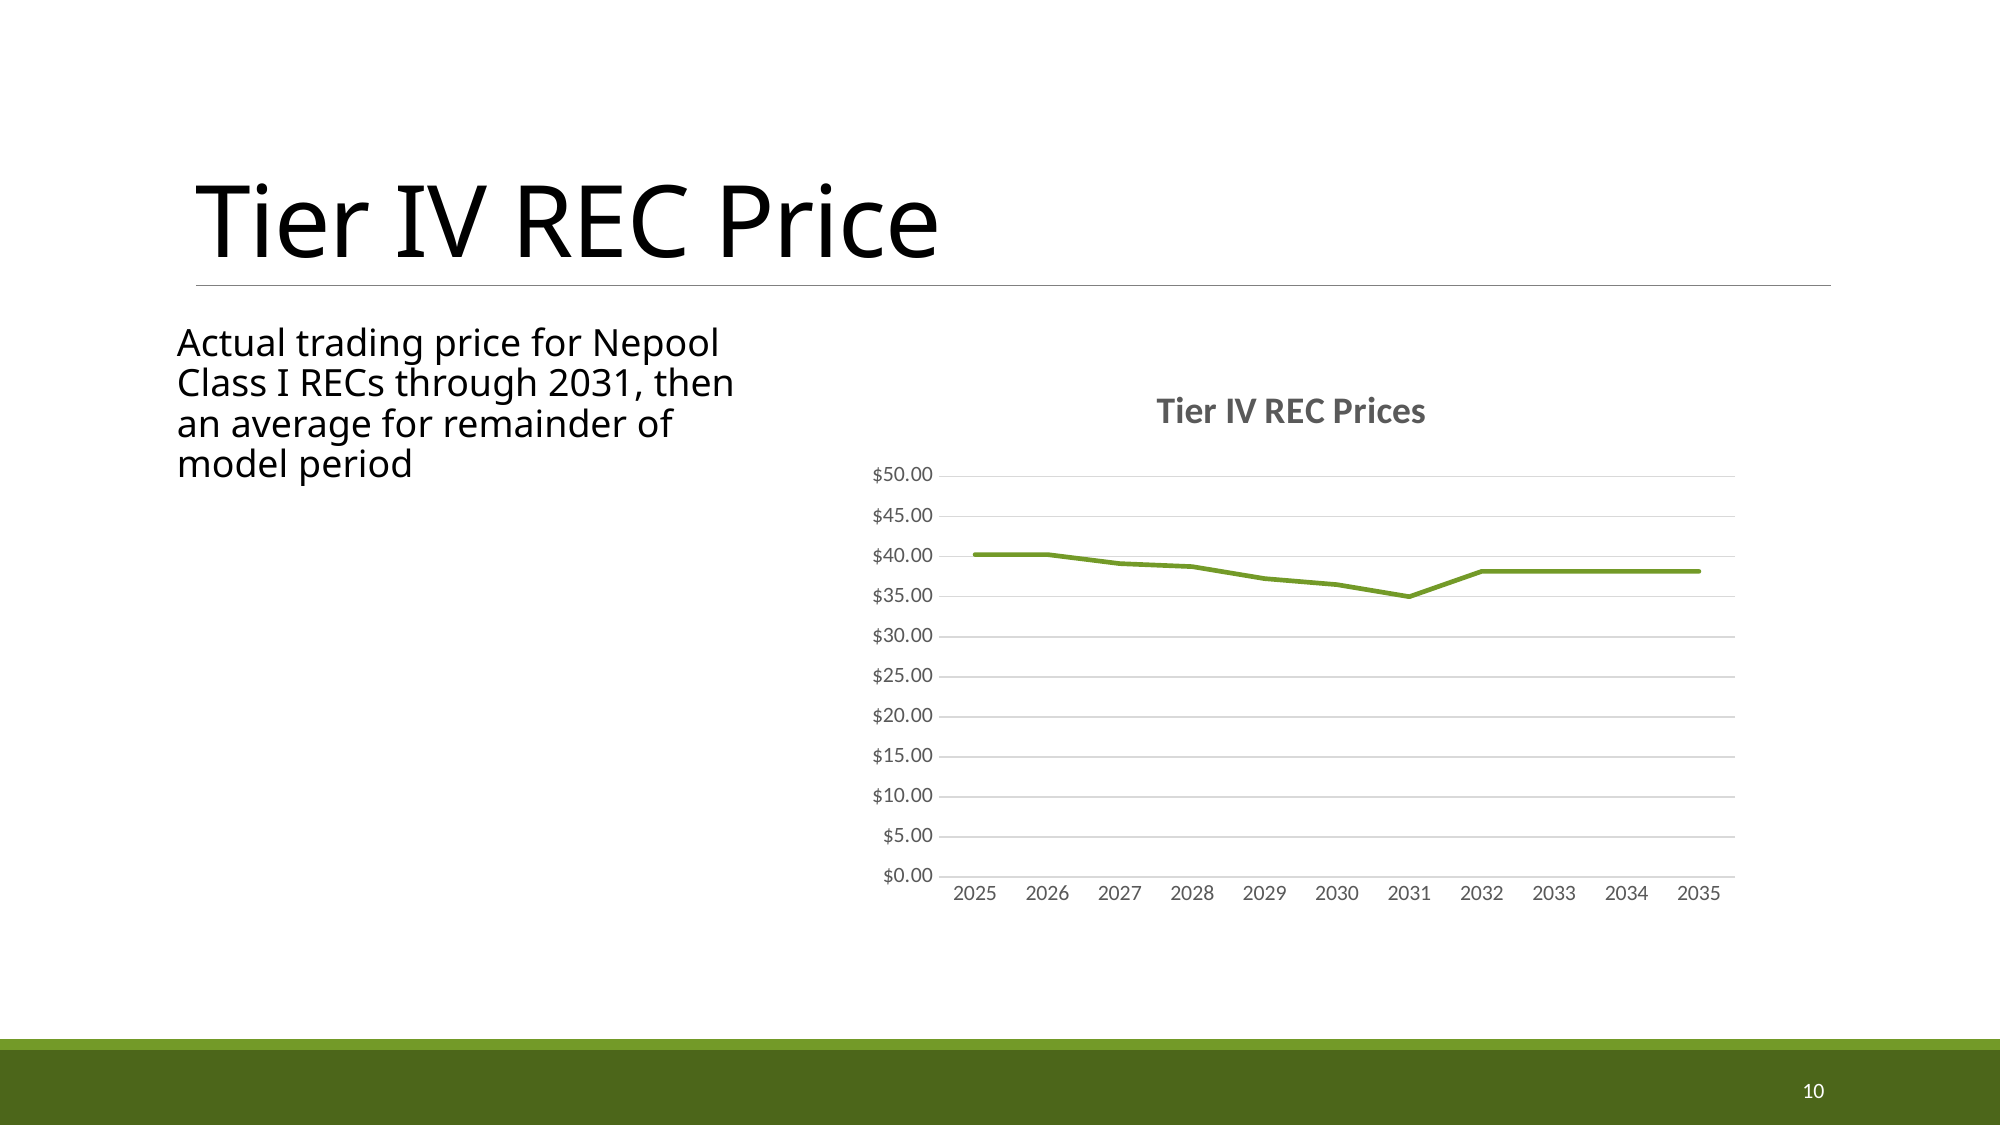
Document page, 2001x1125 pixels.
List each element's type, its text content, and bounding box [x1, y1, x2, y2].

title Tier IV REC Price [180, 47, 1830, 285]
slide_number 10 [1624, 1059, 1840, 1120]
chart [818, 364, 1765, 951]
list Actual trading price for Nepool Class I RECs through 2031, then an average for remainder of model period [143, 316, 776, 968]
